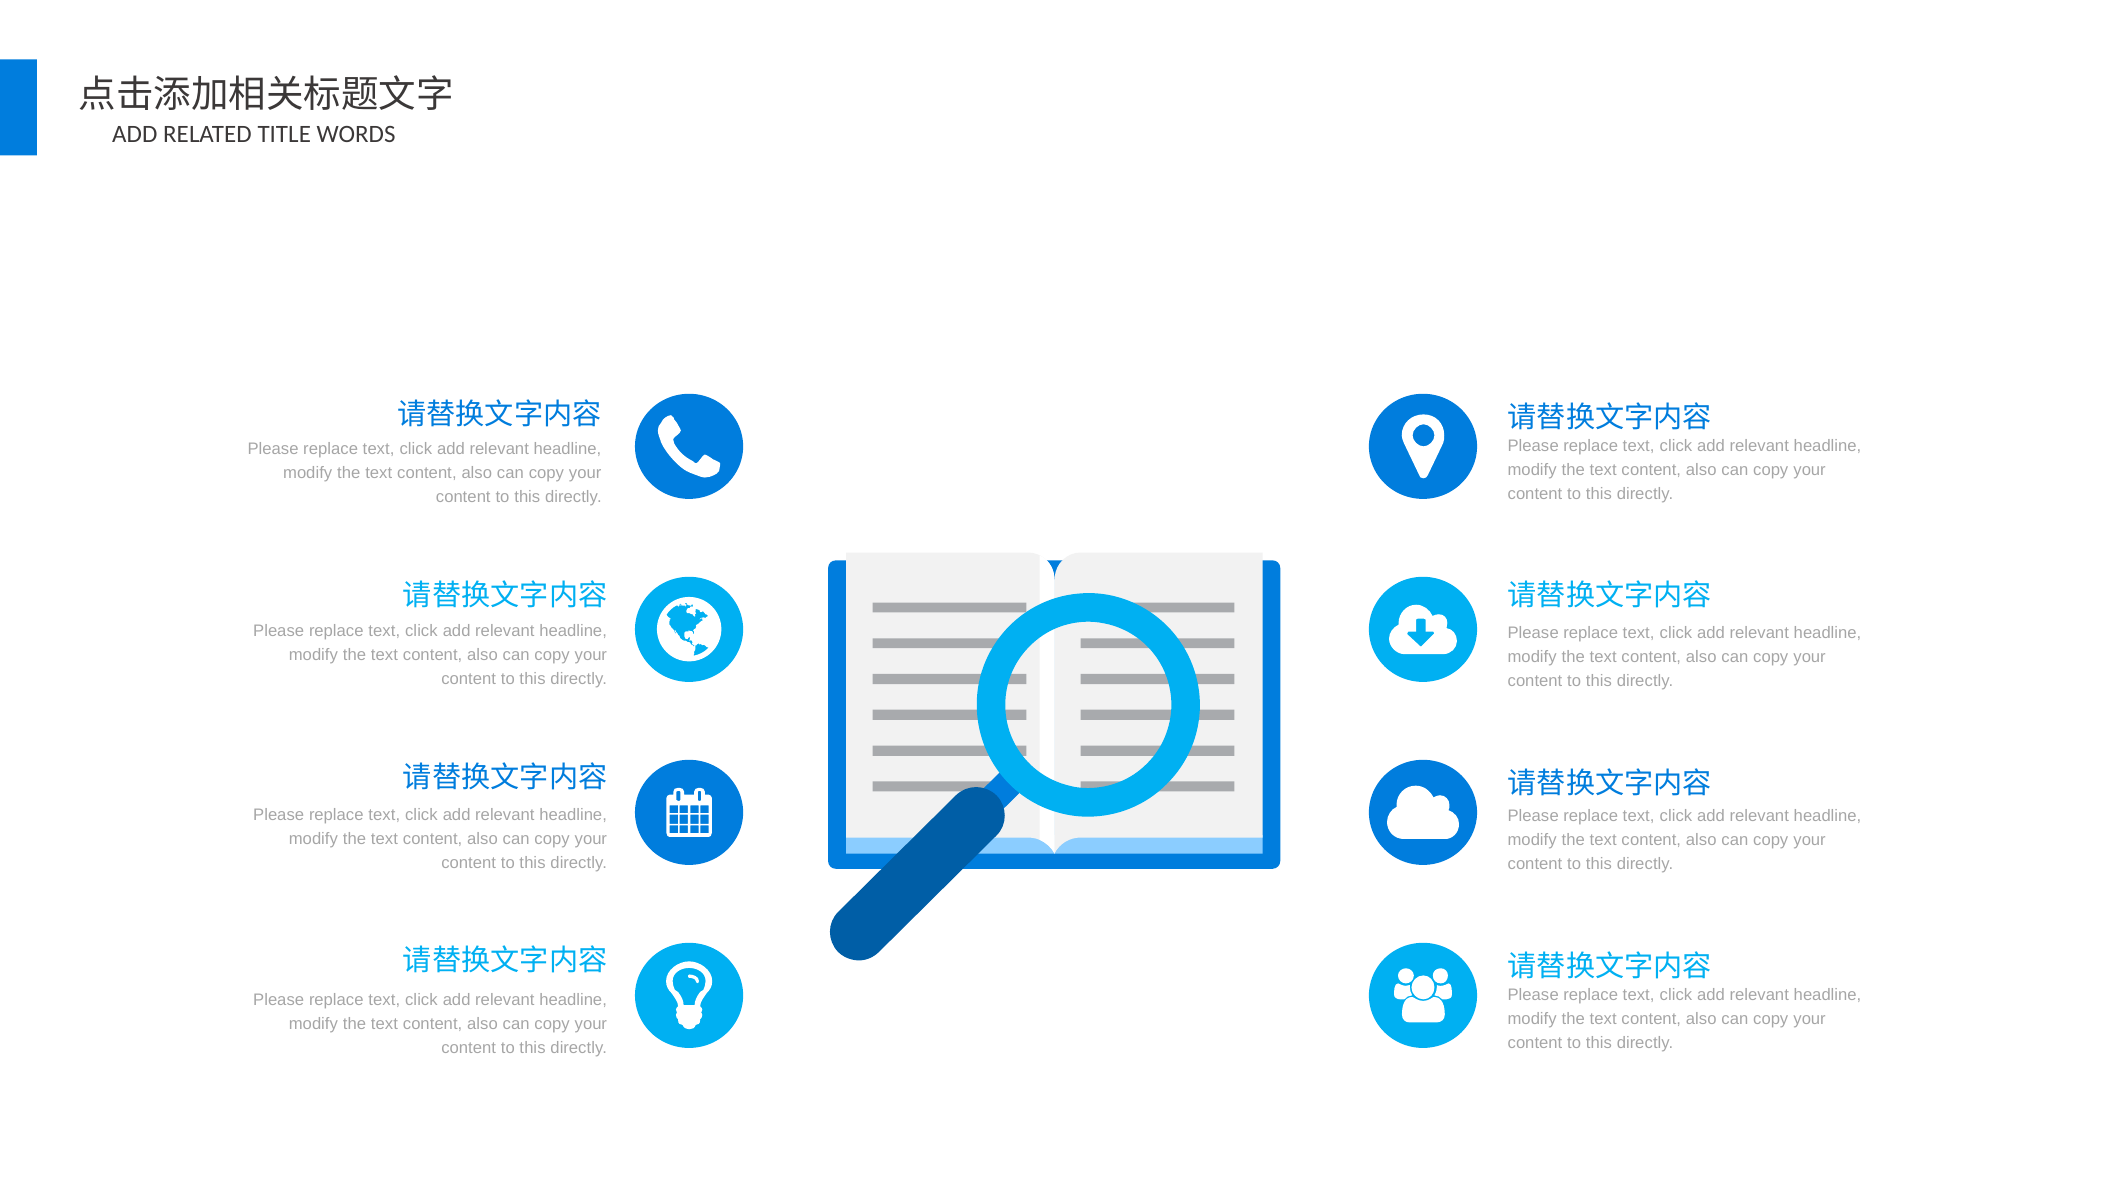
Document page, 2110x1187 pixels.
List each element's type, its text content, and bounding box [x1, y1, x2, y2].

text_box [634, 576, 744, 682]
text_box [634, 942, 744, 1048]
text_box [246, 388, 602, 507]
text_box ADD RELATED TITLE WORDS [96, 109, 413, 156]
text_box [1368, 942, 1478, 1048]
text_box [251, 934, 608, 1058]
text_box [1368, 393, 1478, 499]
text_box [634, 393, 744, 499]
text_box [1368, 759, 1478, 865]
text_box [251, 750, 608, 873]
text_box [634, 759, 744, 865]
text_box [1507, 756, 1864, 874]
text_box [827, 552, 1281, 963]
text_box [251, 568, 608, 689]
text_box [1507, 569, 1864, 691]
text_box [1368, 576, 1478, 682]
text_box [1507, 939, 1864, 1053]
text_box 点击添加相关标题文字 [62, 61, 470, 123]
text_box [1507, 390, 1864, 504]
